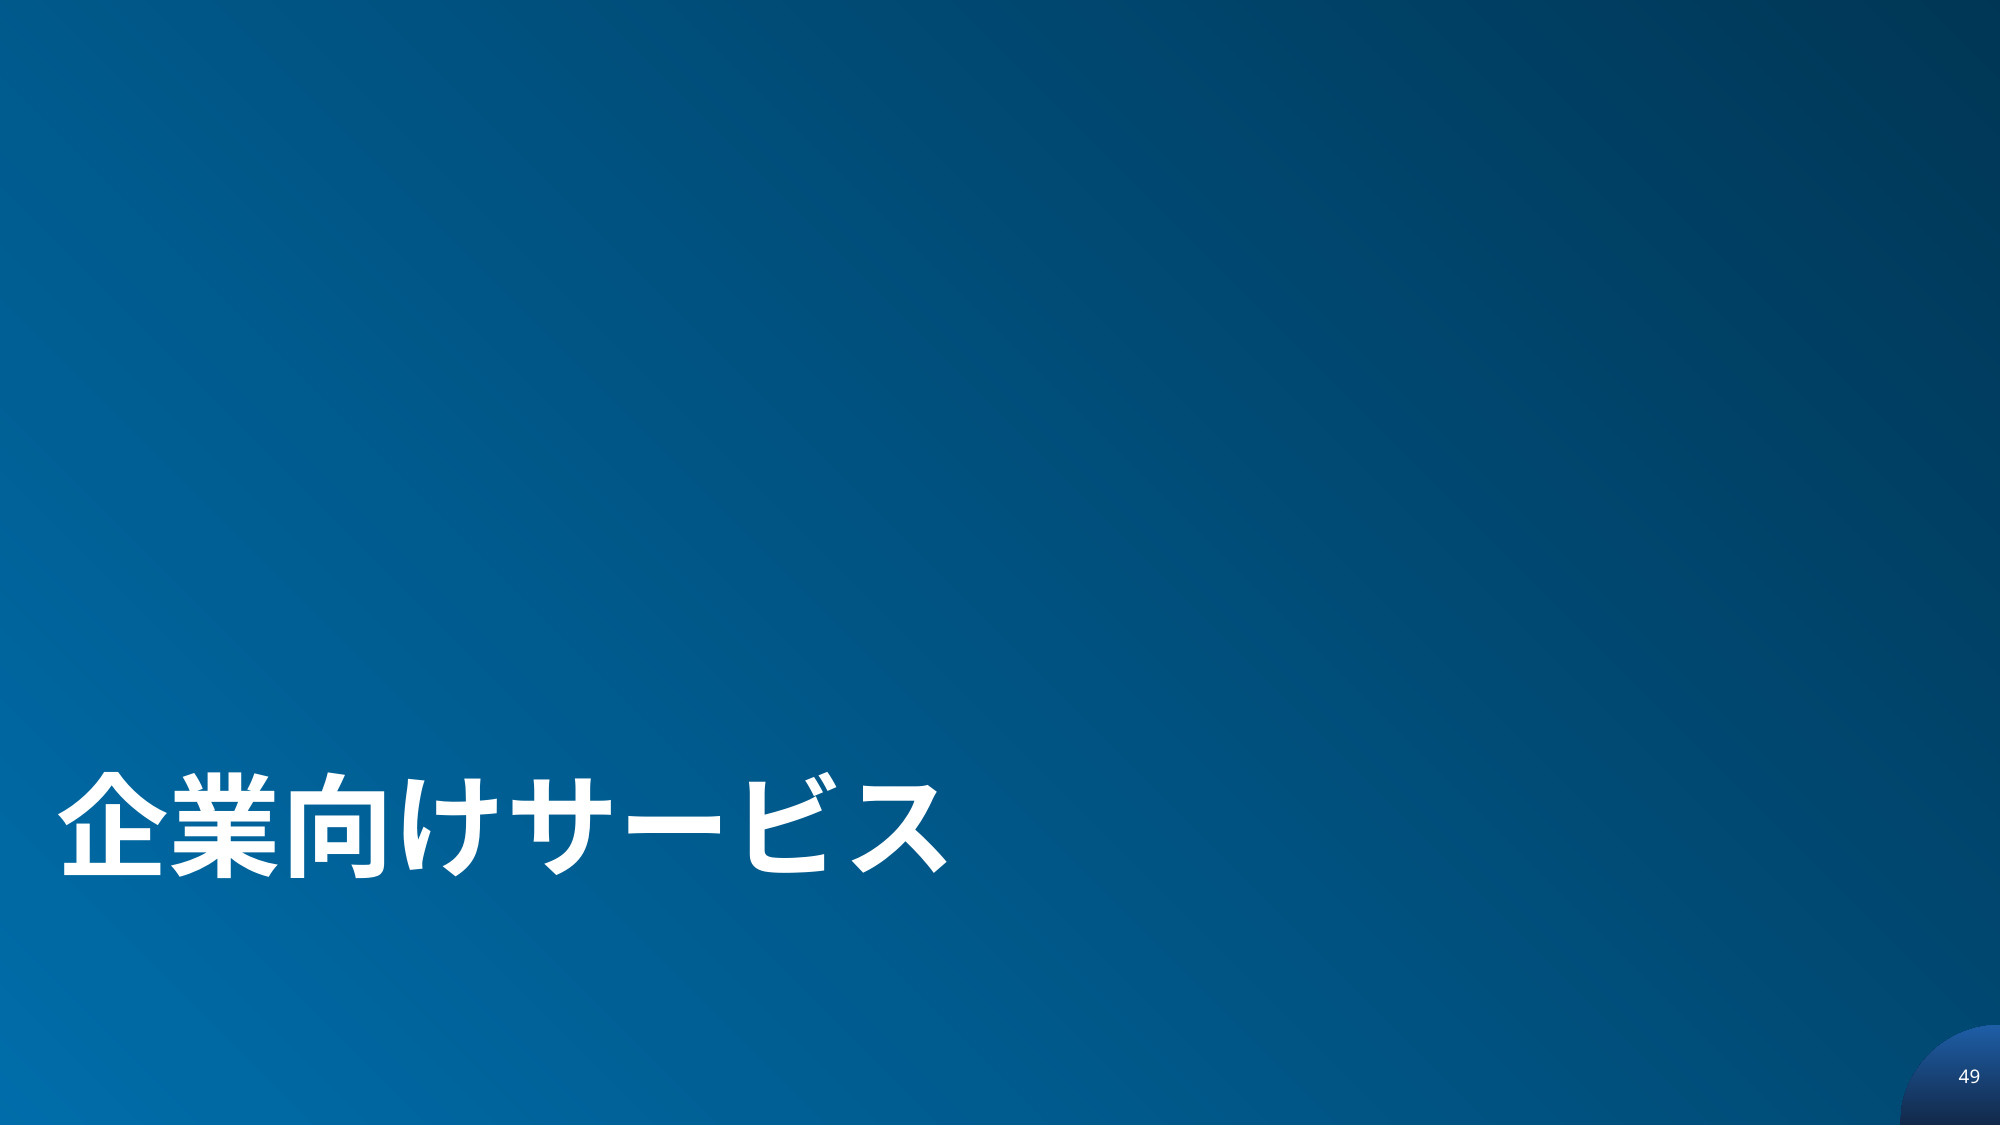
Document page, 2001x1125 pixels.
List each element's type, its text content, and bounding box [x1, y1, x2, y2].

title 企業向けサービス [56, 627, 1944, 892]
